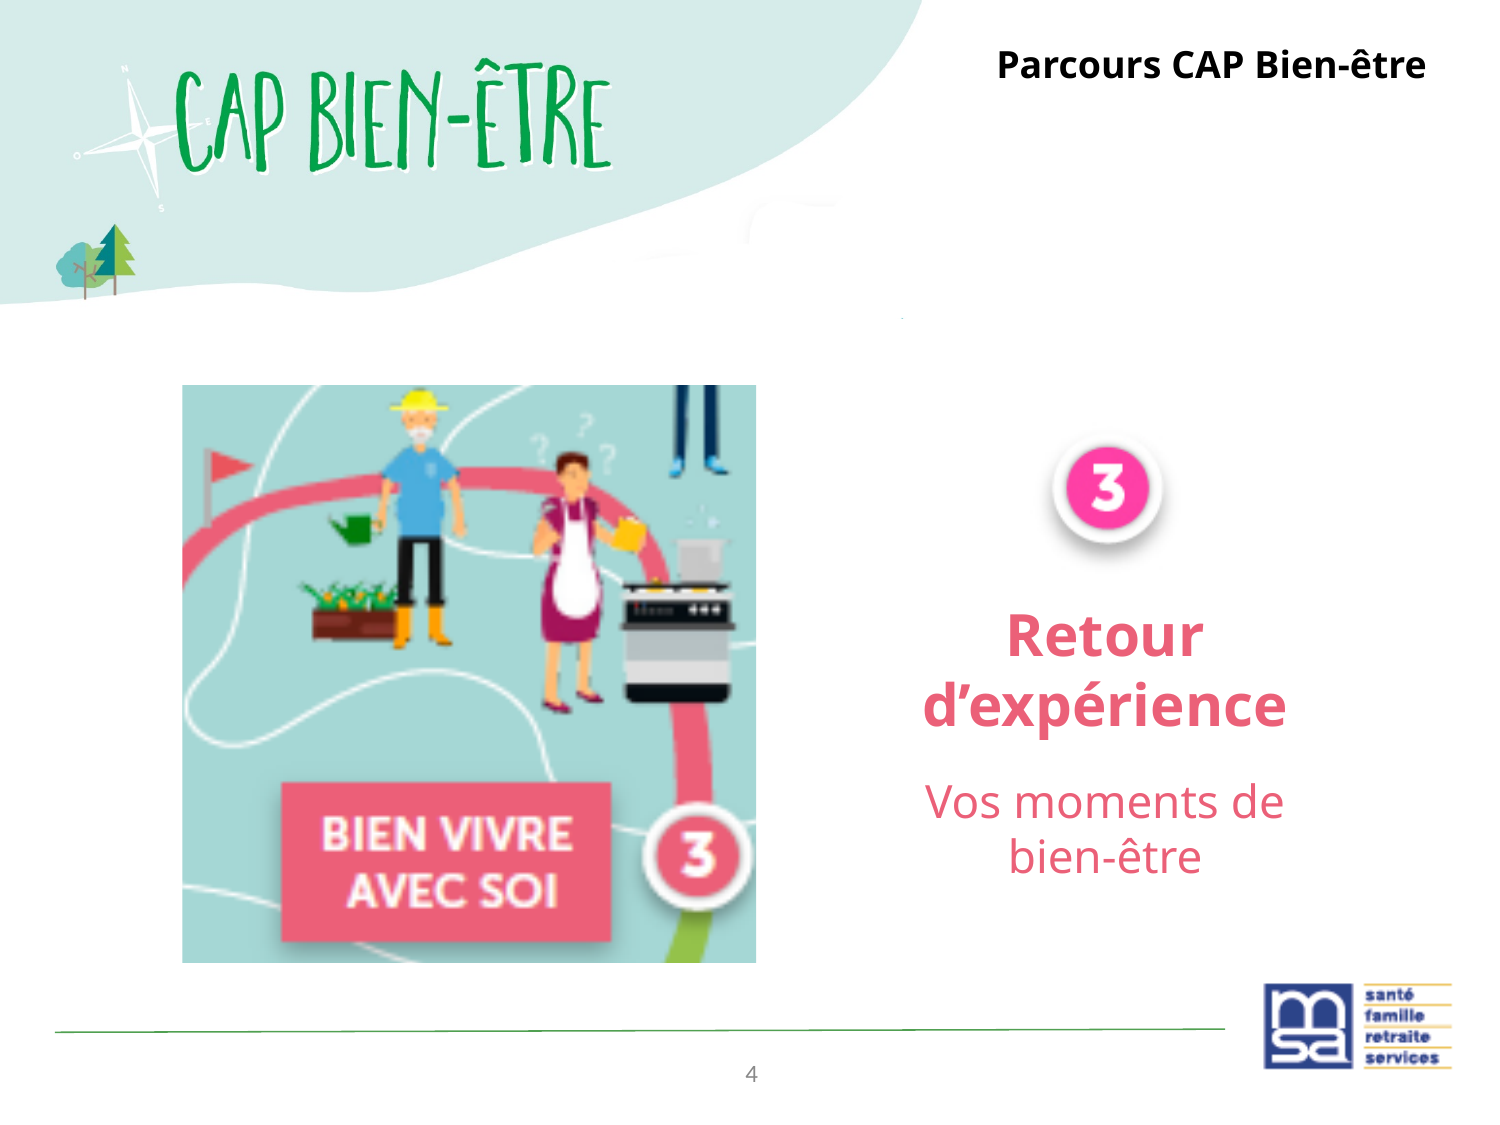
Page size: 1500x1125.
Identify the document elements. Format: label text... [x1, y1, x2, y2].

picture [0, 0, 941, 320]
picture [1250, 929, 1476, 1125]
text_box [54, 1028, 1226, 1033]
slide_number – 4 [560, 1027, 1245, 1042]
picture [1030, 421, 1188, 581]
text_box Parcours CAP Bien-être [968, 34, 1455, 94]
text_box 4 [54, 1042, 1245, 1103]
picture [182, 385, 757, 963]
text_box Retour d’expérience Vos moments de bien-être [868, 590, 1343, 890]
